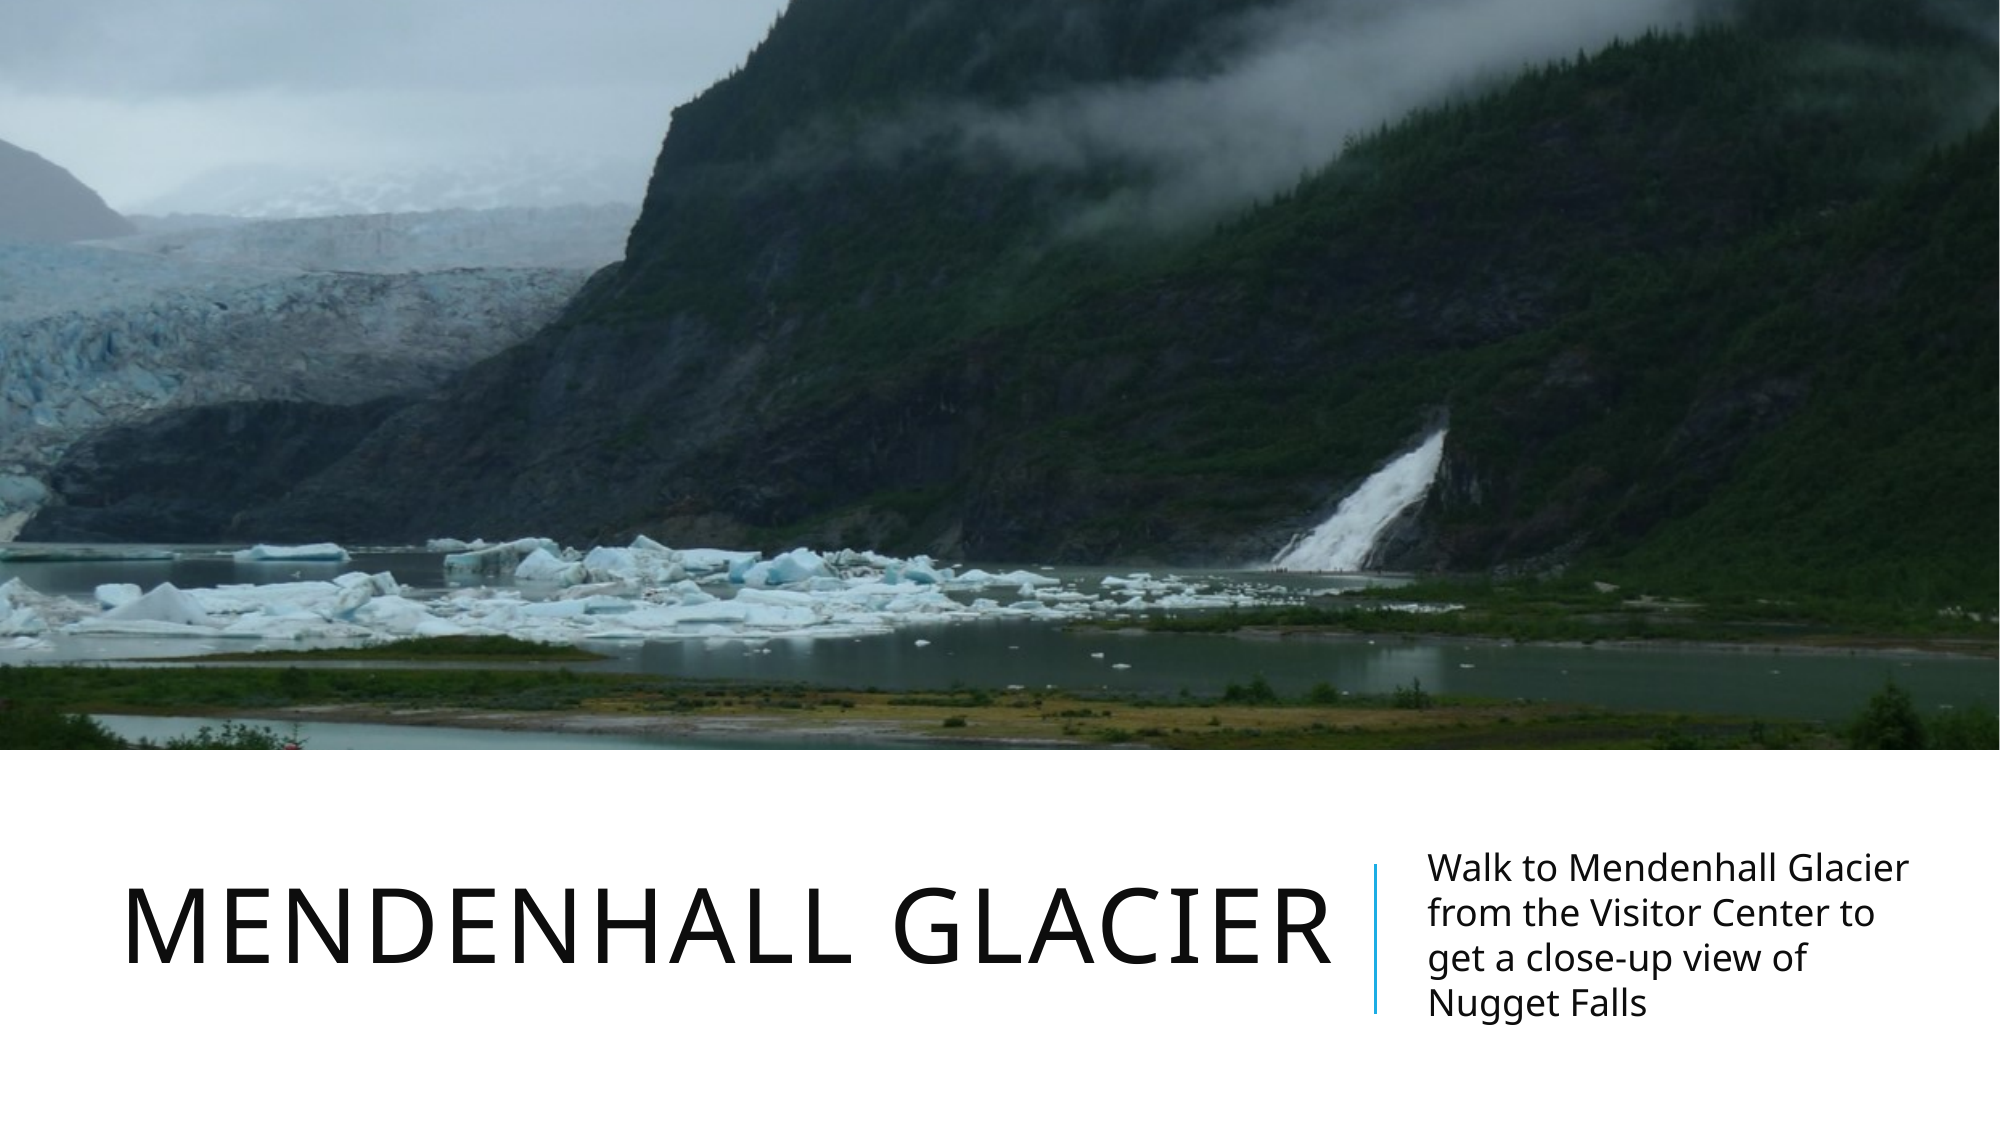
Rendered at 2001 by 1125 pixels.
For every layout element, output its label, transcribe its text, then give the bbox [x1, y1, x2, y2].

picture [0, 0, 2000, 751]
title Mendenhall Glacier [75, 813, 1350, 1054]
list Walk to Mendenhall Glacier from the Visitor Center to get a close-up view of Nugget Falls [1412, 813, 1938, 1054]
